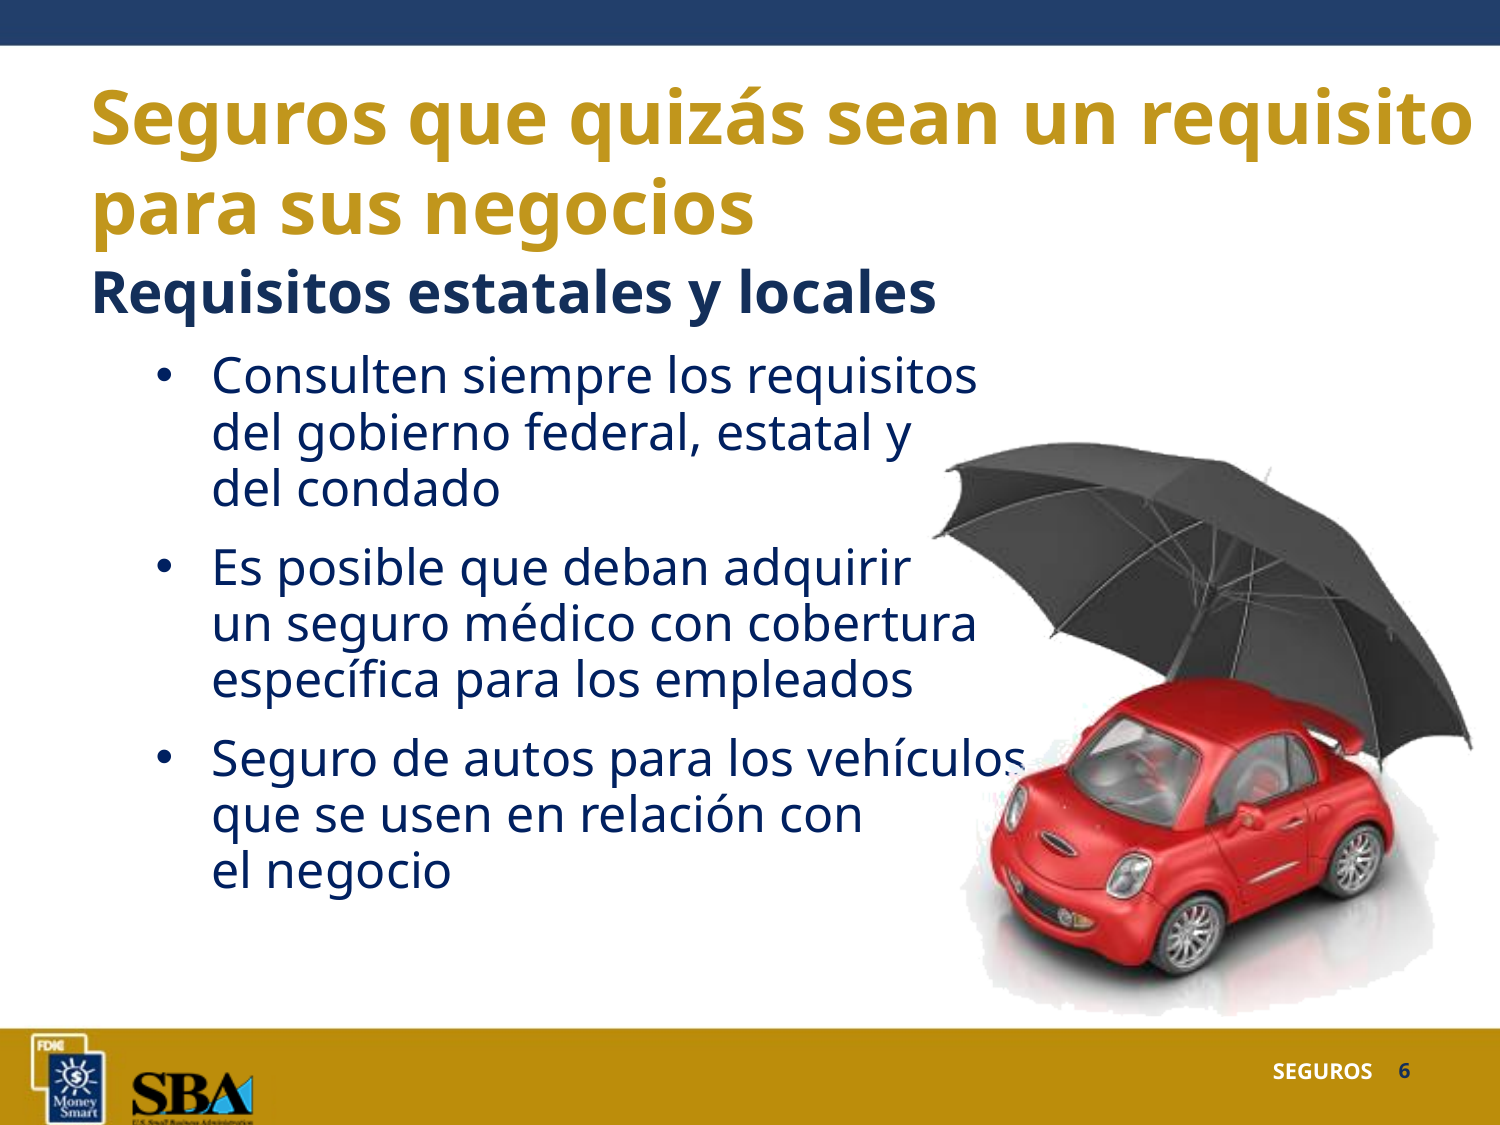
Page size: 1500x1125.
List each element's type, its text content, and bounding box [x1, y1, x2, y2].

title Seguros que quizás sean un requisito para sus negocios [74, 62, 1500, 163]
list Requisitos estatales y locales Consulten siempre los requisitos del gobierno federal, estatal y del condado Es posible que deban adquirir un seguro médico con cobertura específica para los empleados Seguro de autos para los vehículos que se usen en relación con el negocio [74, 247, 1500, 983]
picture [0, 0, 1500, 1125]
